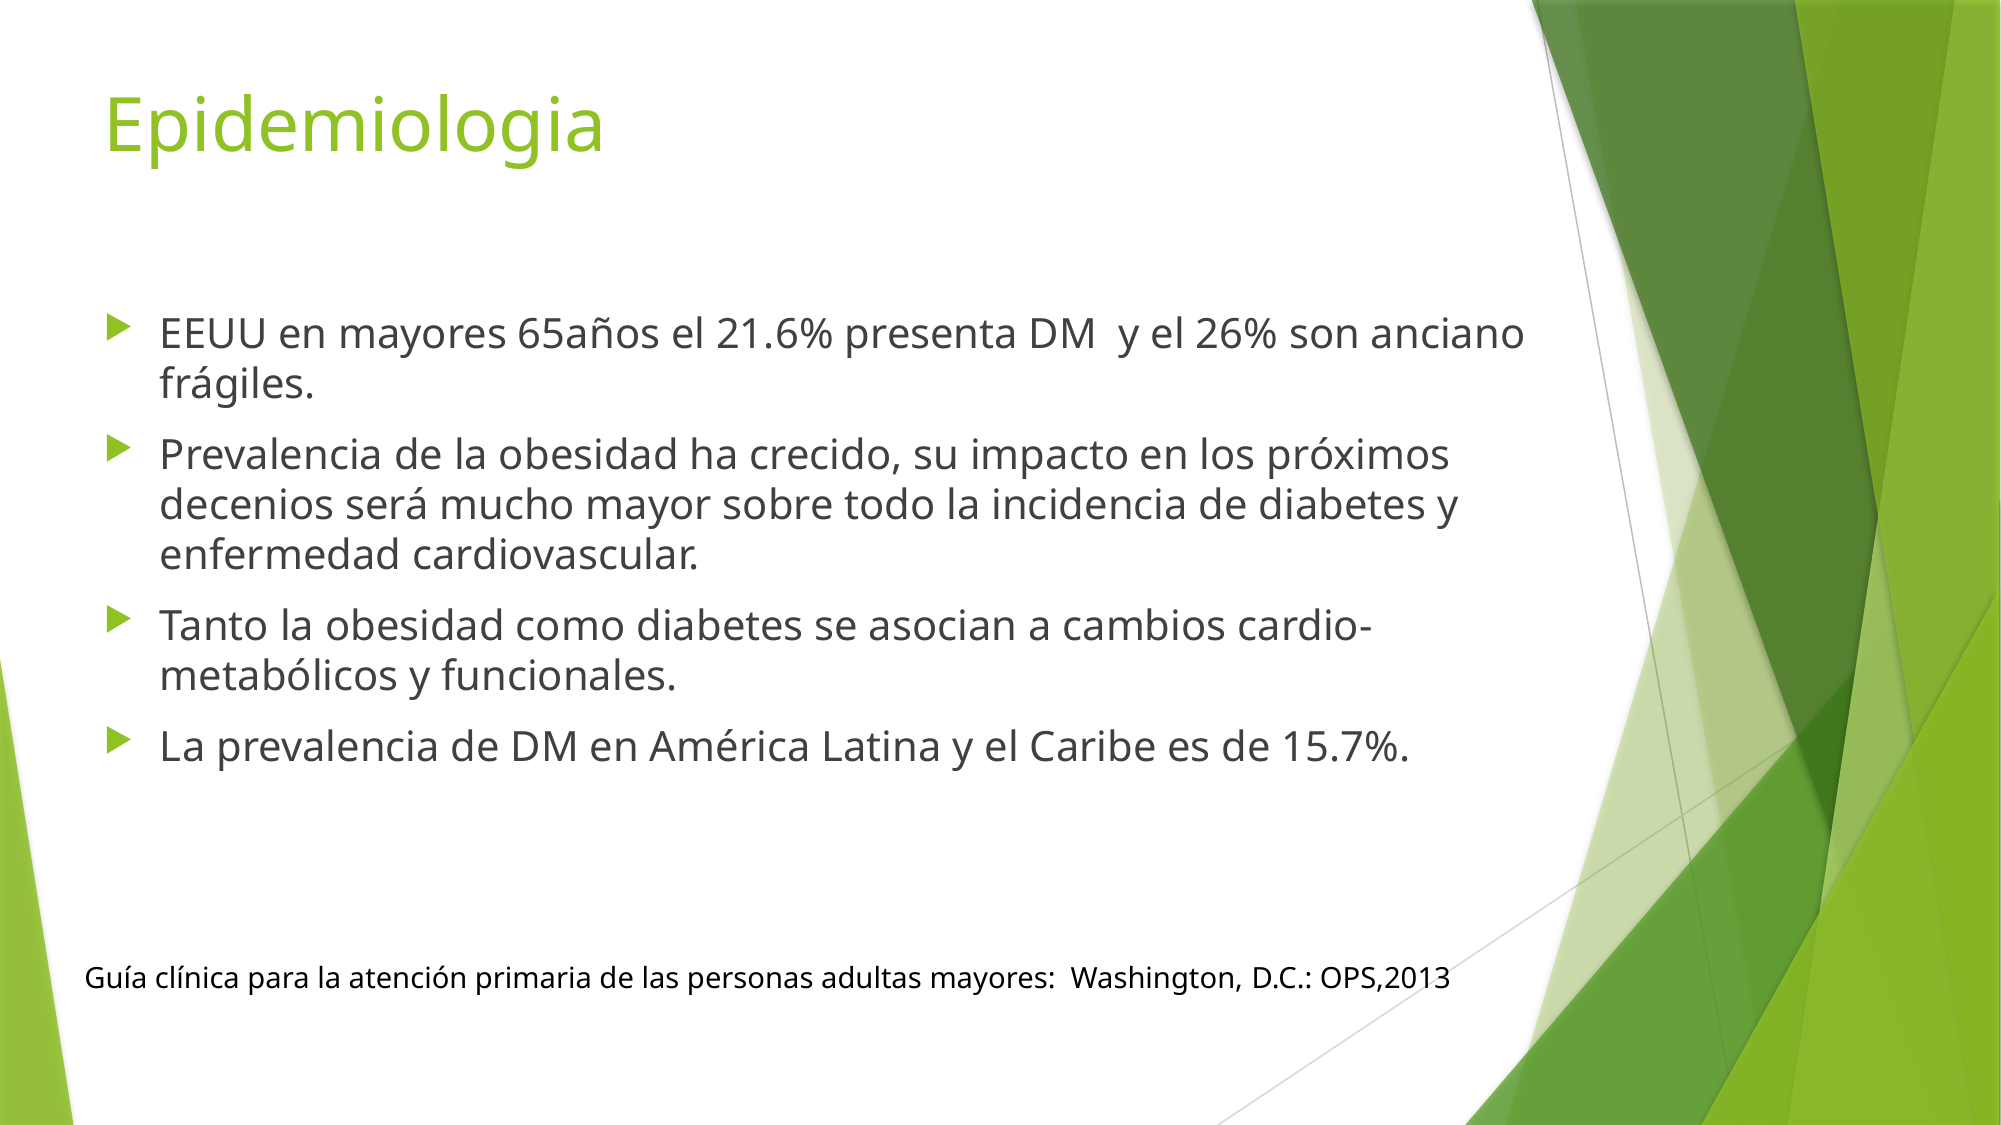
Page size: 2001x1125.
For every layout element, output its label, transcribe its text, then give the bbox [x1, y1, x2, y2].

text_box Guía clínica para la atención primaria de las personas adultas mayores: Washington, D.C.: OPS,2013 [69, 952, 1982, 1002]
list EEUU en mayores 65años el 21.6% presenta DM y el 26% son anciano frágiles. Prevalencia de la obesidad ha crecido, su impacto en los próximos decenios será mucho mayor sobre todo la incidencia de diabetes y enfermedad cardiovascular. Tanto la obesidad como diabetes se asocian a cambios cardio-metabólicos y funcionales. La prevalencia de DM en América Latina y el Caribe es de 15.7%. [88, 1002, 1566, 1014]
title Epidemiologia [88, 68, 1489, 299]
list EEUU en mayores 65años el 21.6% presenta DM y el 26% son anciano frágiles. Prevalencia de la obesidad ha crecido, su impacto en los próximos decenios será mucho mayor sobre todo la incidencia de diabetes y enfermedad cardiovascular. Tanto la obesidad como diabetes se asocian a cambios cardio-metabólicos y funcionales. La prevalencia de DM en América Latina y el Caribe es de 15.7%. [88, 299, 1566, 952]
